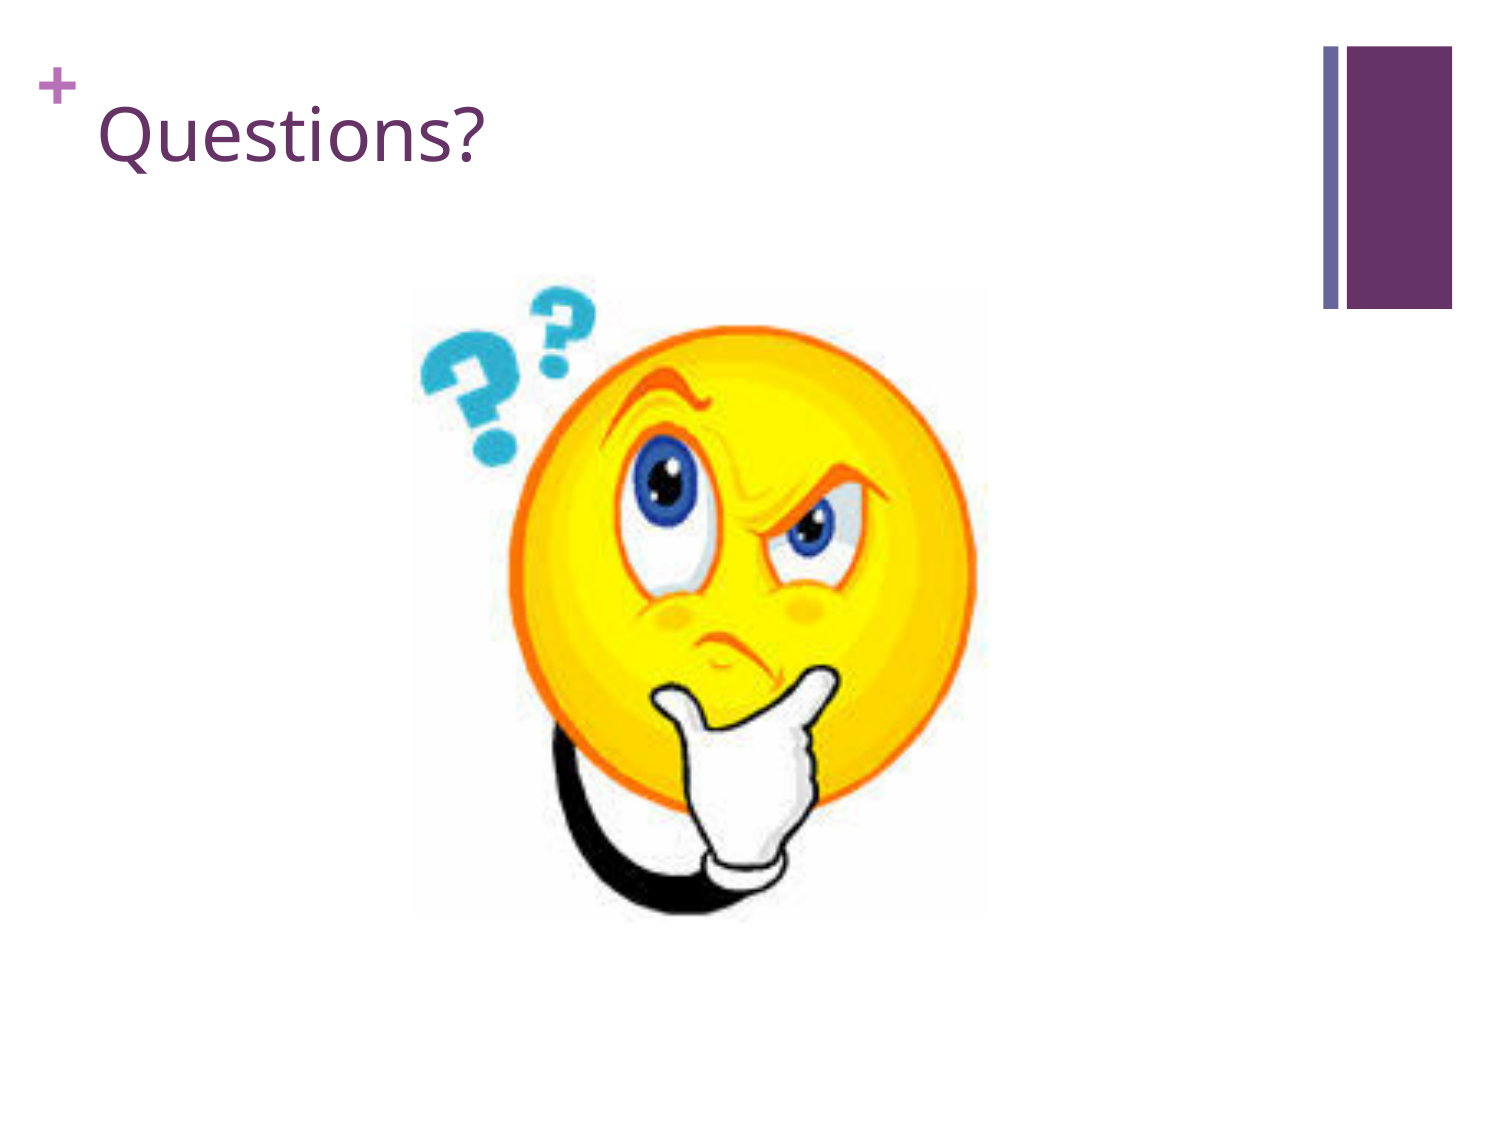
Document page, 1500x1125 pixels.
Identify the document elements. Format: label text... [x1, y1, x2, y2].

title Questions? [81, 79, 1322, 263]
picture [411, 274, 988, 923]
